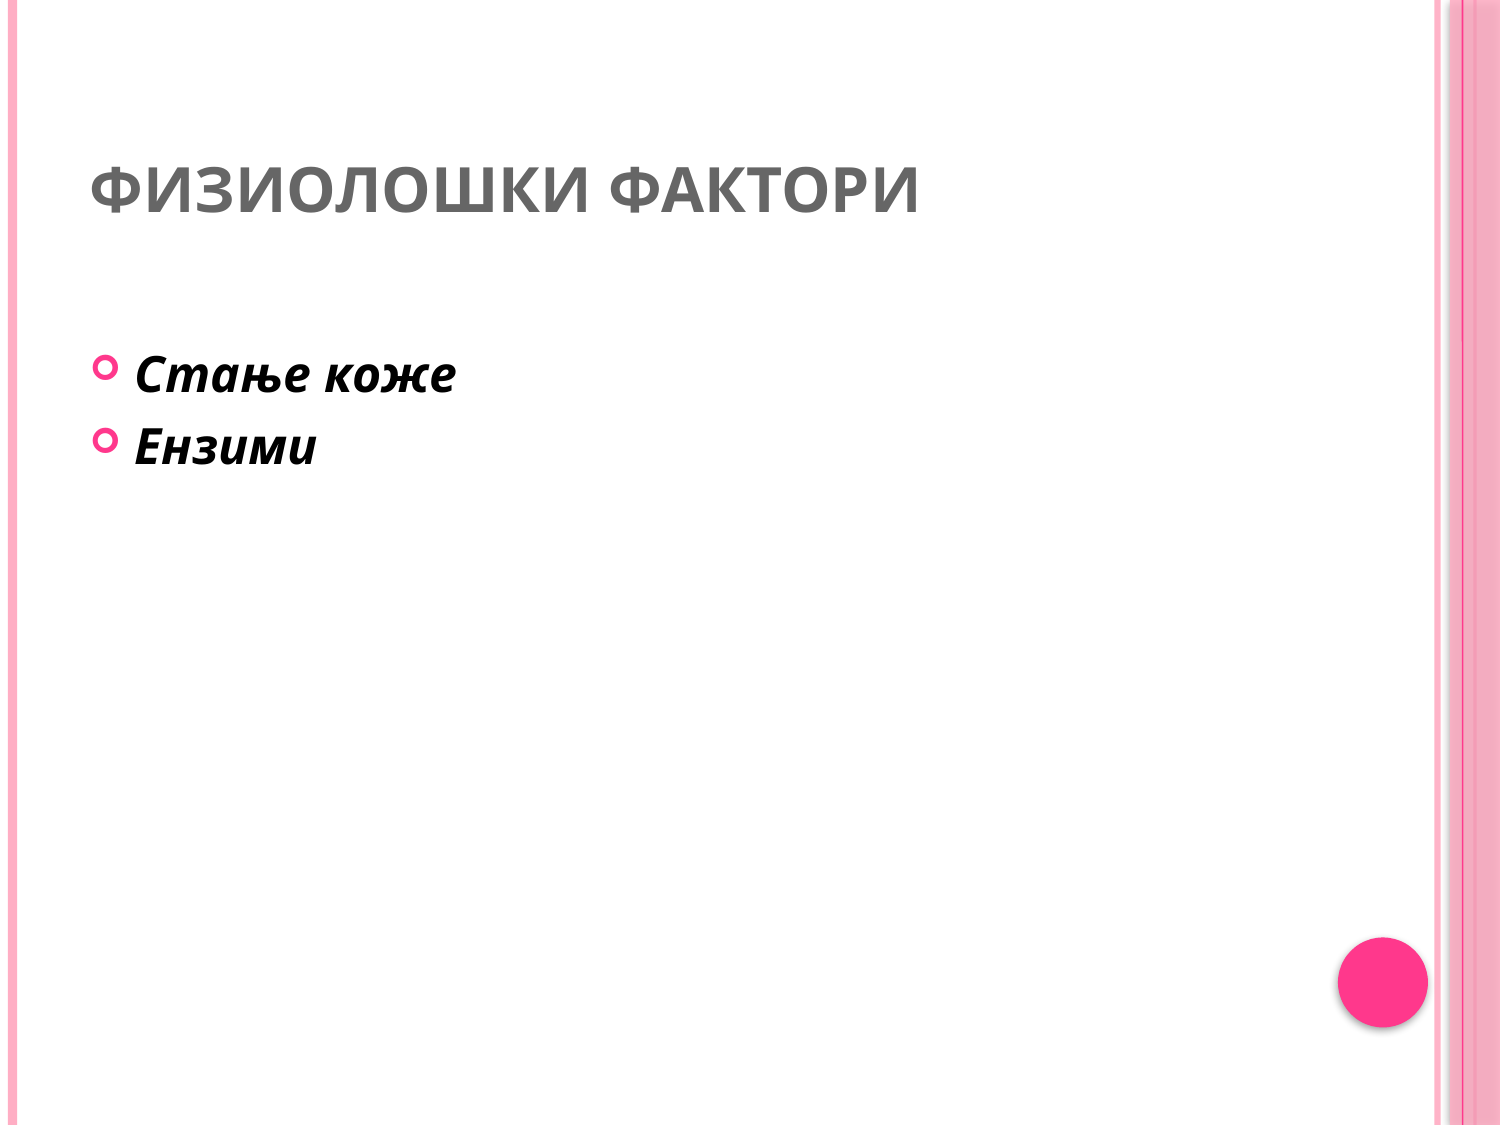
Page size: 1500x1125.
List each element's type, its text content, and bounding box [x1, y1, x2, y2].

list Стање коже Ензими [75, 262, 1300, 1062]
title Физиолошки фактори [75, 45, 1300, 233]
